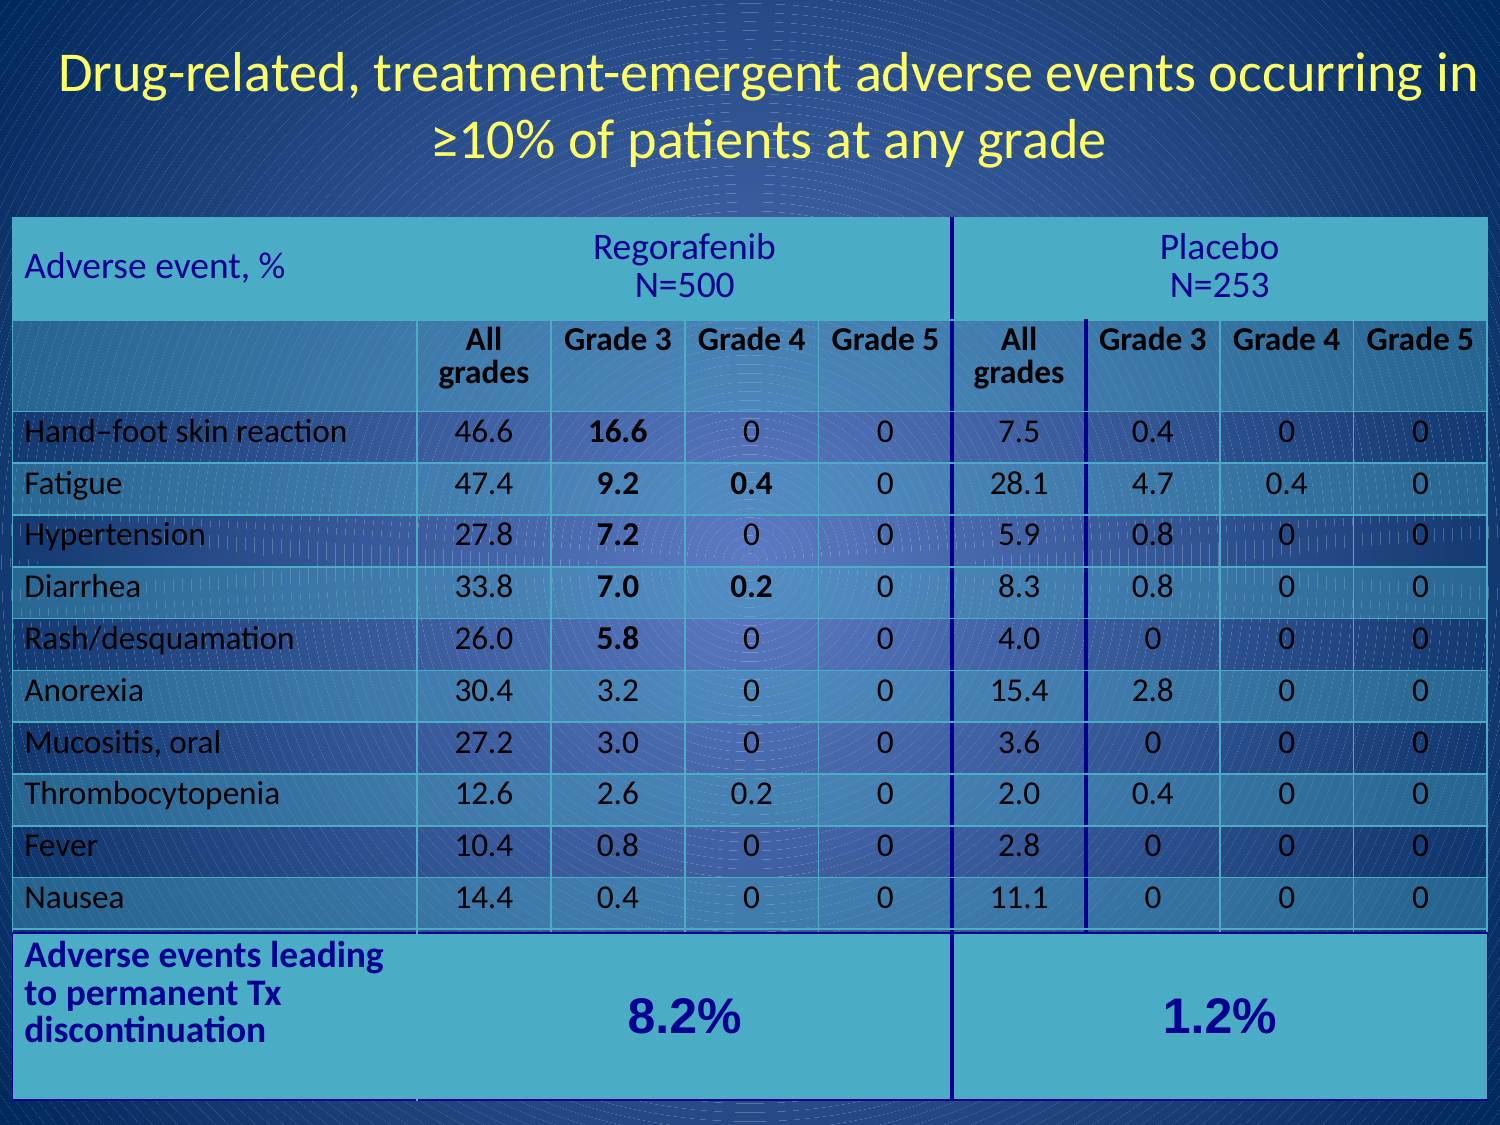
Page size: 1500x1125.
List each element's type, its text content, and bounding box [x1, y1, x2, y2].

table_cell 12.6 [418, 775, 550, 825]
table_cell Fever [13, 827, 416, 877]
table_cell 0.2 [686, 568, 818, 618]
table_cell 0 [1088, 878, 1219, 928]
table_cell 0 [819, 671, 950, 721]
table_header 1.2% [954, 934, 1487, 1099]
title Drug-related, treatment-emergent adverse events occurring in ≥10% of patients at any grade [37, 12, 1500, 193]
table_cell 7.0 [552, 568, 684, 618]
table_cell 0 [1221, 775, 1353, 825]
table_cell 0 [1088, 723, 1219, 773]
table_header Adverse events leading to permanent Tx discontinuation [13, 934, 416, 1099]
table_cell 0 [819, 464, 950, 514]
table_cell 0.4 [1088, 775, 1219, 825]
table_cell Hand–foot skin reaction [13, 412, 416, 462]
table_header Adverse event, % [13, 219, 416, 319]
table_cell All grades [954, 321, 1084, 411]
table_cell 15.4 [954, 671, 1084, 721]
table_cell 16.6 [552, 412, 684, 462]
table_cell 5.9 [954, 516, 1084, 566]
table_cell 0 [819, 775, 950, 825]
table_cell 0 [819, 568, 950, 618]
table_cell Thrombocytopenia [13, 775, 416, 825]
table_cell [13, 321, 416, 411]
table_cell 2.0 [954, 775, 1084, 825]
table_cell 10.4 [418, 827, 550, 877]
table_cell 2.6 [552, 775, 684, 825]
table_cell 0 [1354, 464, 1486, 514]
table_cell Grade 4 [1221, 321, 1353, 411]
table_cell 0 [686, 671, 818, 721]
table_cell 0 [819, 412, 950, 462]
table_cell 46.6 [418, 412, 550, 462]
table_cell Diarrhea [13, 568, 416, 618]
table_cell 0 [686, 878, 818, 928]
table_cell Grade 3 [1088, 321, 1219, 411]
table_cell 0 [819, 516, 950, 566]
table_cell 0 [686, 723, 818, 773]
table_header Placebo N=253 [954, 219, 1486, 319]
table_cell Nausea [13, 878, 416, 928]
table_header Regorafenib N=500 [418, 219, 950, 319]
table_cell 0 [1088, 619, 1219, 670]
table_header 8.2% [418, 934, 950, 1099]
table_cell 0 [1088, 827, 1219, 877]
table_cell 8.3 [954, 568, 1084, 618]
table_cell 3.0 [552, 723, 684, 773]
table_cell 2.8 [1088, 671, 1219, 721]
table_cell 0 [1221, 878, 1353, 928]
table_cell 0 [1221, 827, 1353, 877]
table_cell 0 [1221, 671, 1353, 721]
table_cell 0 [1354, 878, 1486, 928]
table_cell 7.2 [552, 516, 684, 566]
table_cell Fatigue [13, 464, 416, 514]
table_cell 0 [819, 878, 950, 928]
table_cell Grade 3 [552, 321, 684, 411]
table_cell 4.7 [1088, 464, 1219, 514]
table_cell 14.4 [418, 878, 550, 928]
table_cell 3.6 [954, 723, 1084, 773]
table_cell 0.2 [686, 775, 818, 825]
table_cell 3.2 [552, 671, 684, 721]
table_cell 28.1 [954, 464, 1084, 514]
table_cell 0 [1354, 568, 1486, 618]
table_cell 0 [1354, 723, 1486, 773]
table_cell 0 [1221, 723, 1353, 773]
table_cell 27.8 [418, 516, 550, 566]
table_cell 0 [686, 619, 818, 670]
table_cell 0 [819, 723, 950, 773]
table_cell 26.0 [418, 619, 550, 670]
table_cell 0 [1221, 568, 1353, 618]
table_cell 0 [686, 412, 818, 462]
table_cell 30.4 [418, 671, 550, 721]
table_cell 0 [1354, 671, 1486, 721]
table_cell 0 [686, 827, 818, 877]
table_cell 0.8 [552, 827, 684, 877]
table_cell Grade 5 [1354, 321, 1486, 411]
table_cell 2.8 [954, 827, 1084, 877]
table_cell 0 [1354, 516, 1486, 566]
table_cell 0.4 [686, 464, 818, 514]
table_cell 0 [819, 827, 950, 877]
table_cell 4.0 [954, 619, 1084, 670]
table_cell 9.2 [552, 464, 684, 514]
table_cell 11.1 [954, 878, 1084, 928]
table_cell 0.4 [552, 878, 684, 928]
table_cell 7.5 [954, 412, 1084, 462]
table_cell 33.8 [418, 568, 550, 618]
table_cell 0 [1221, 516, 1353, 566]
table_cell 5.8 [552, 619, 684, 670]
table_cell 0 [1354, 827, 1486, 877]
table_cell 47.4 [418, 464, 550, 514]
table_cell 0 [1354, 775, 1486, 825]
table_cell 0 [819, 619, 950, 670]
table_cell 27.2 [418, 723, 550, 773]
table_cell 0 [1221, 412, 1353, 462]
table_cell 0 [1354, 619, 1486, 670]
table_cell 0 [1354, 412, 1486, 462]
table_cell 0 [1221, 619, 1353, 670]
table_cell Rash/desquamation [13, 619, 416, 670]
table_cell Hypertension [13, 516, 416, 566]
table_cell 0.8 [1088, 516, 1219, 566]
table_cell Mucositis, oral [13, 723, 416, 773]
table_cell 0.8 [1088, 568, 1219, 618]
table_cell Grade 4 [686, 321, 818, 411]
table_cell 0 [686, 516, 818, 566]
table_cell 0.4 [1221, 464, 1353, 514]
table_cell All grades [418, 321, 550, 411]
table_cell Anorexia [13, 671, 416, 721]
table_cell 0.4 [1088, 412, 1219, 462]
table_cell Grade 5 [819, 321, 950, 411]
